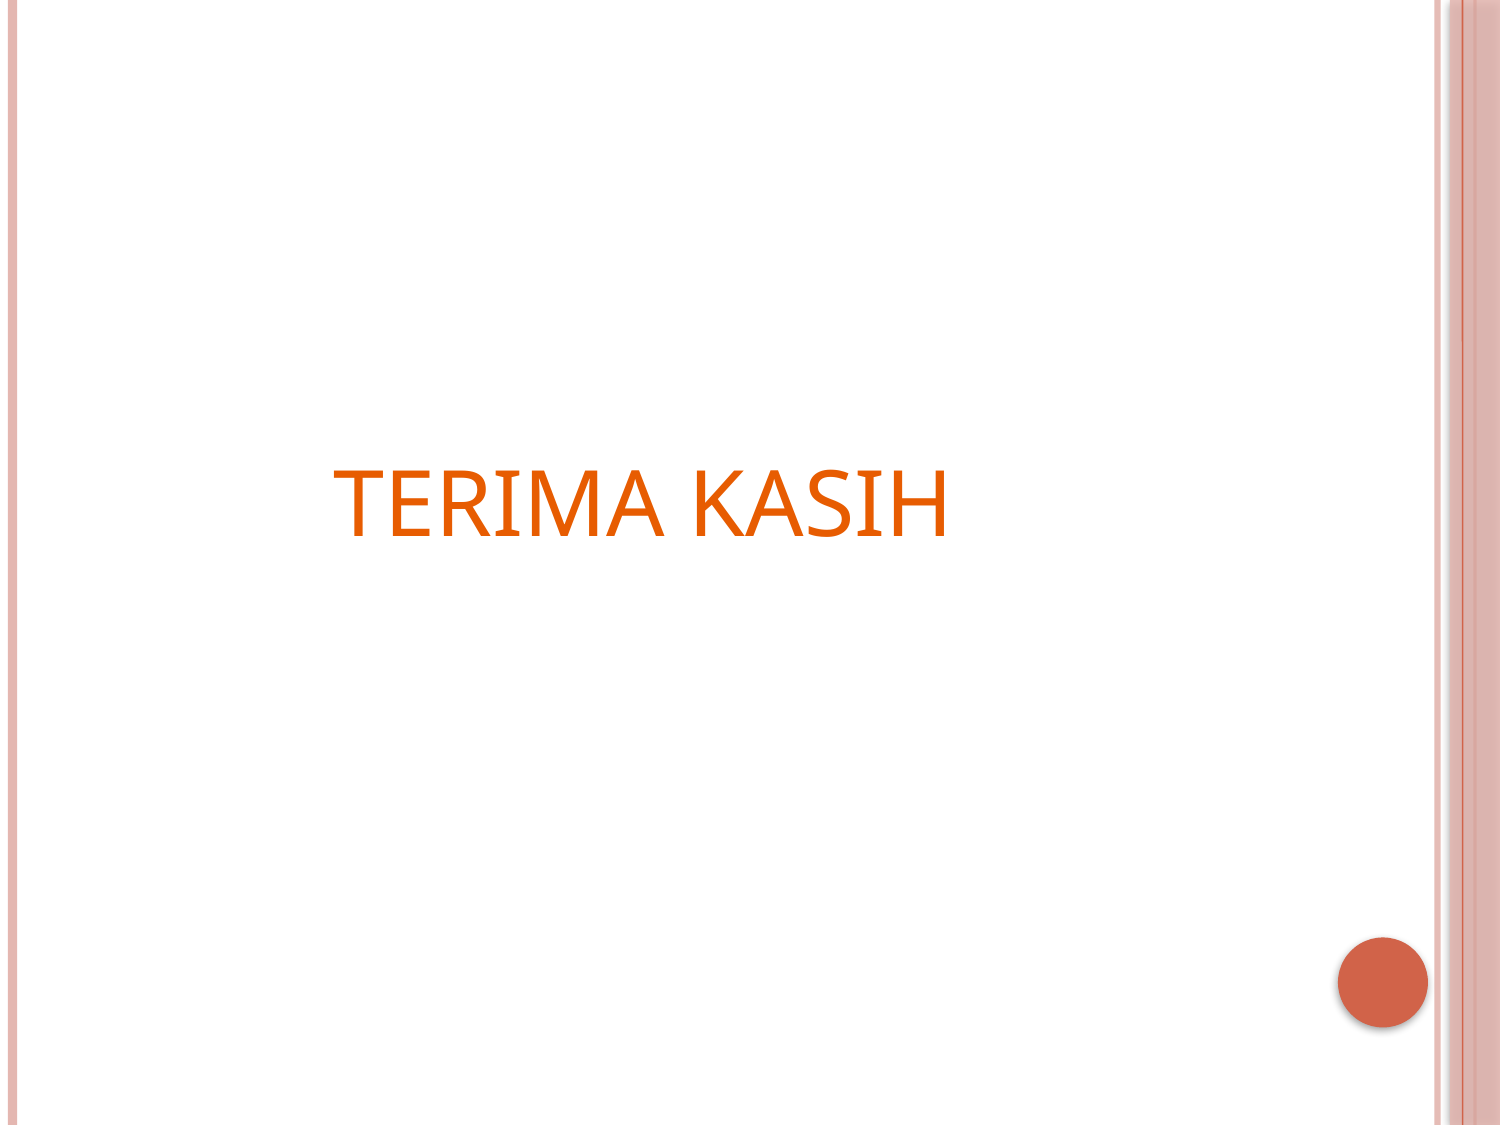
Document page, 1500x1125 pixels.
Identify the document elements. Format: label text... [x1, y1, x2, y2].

title Terima kasih [318, 404, 1182, 563]
